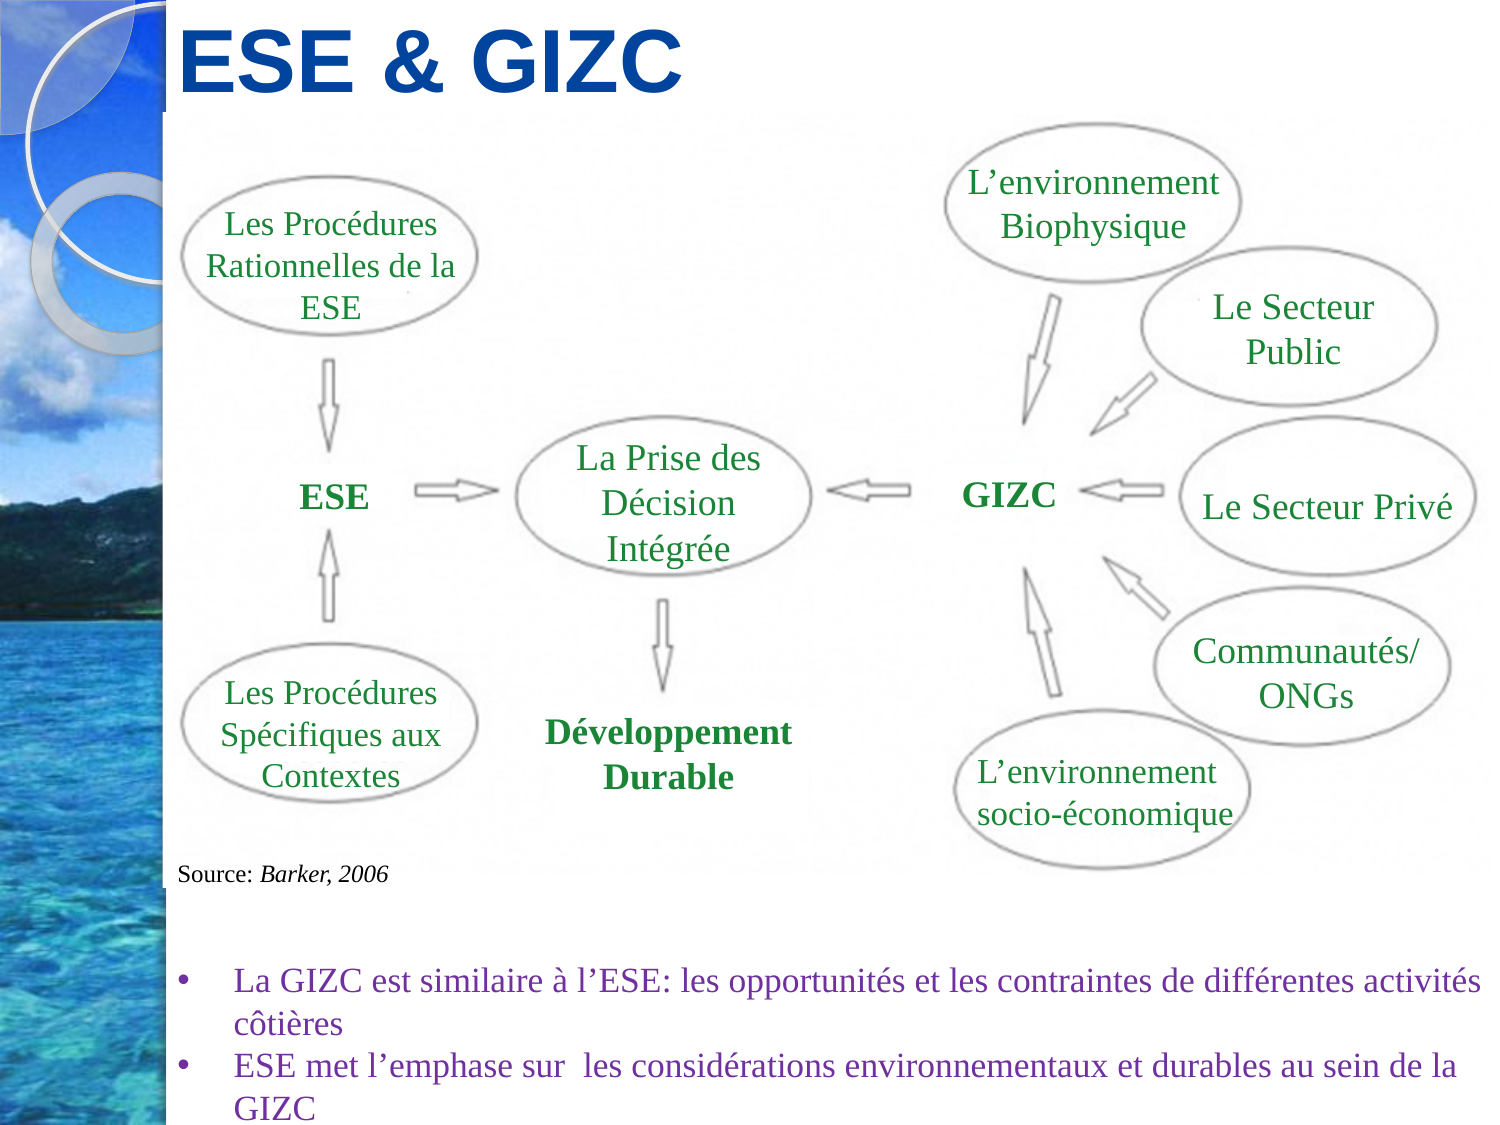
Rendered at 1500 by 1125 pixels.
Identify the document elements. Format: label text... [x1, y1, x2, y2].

picture [53, 240, 161, 332]
text_box La GIZC est similaire à l’ESE: les opportunités et les contraintes de différentes activités côtières ESE met l’emphase sur les considérations environnementaux et durables au sein de la GIZC [162, 949, 1500, 1125]
title ESE & GIZC [162, 0, 1393, 110]
picture [0, 134, 162, 1125]
picture [136, 0, 162, 4]
picture [32, 13, 161, 207]
picture [62, 195, 161, 280]
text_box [162, 112, 1500, 888]
